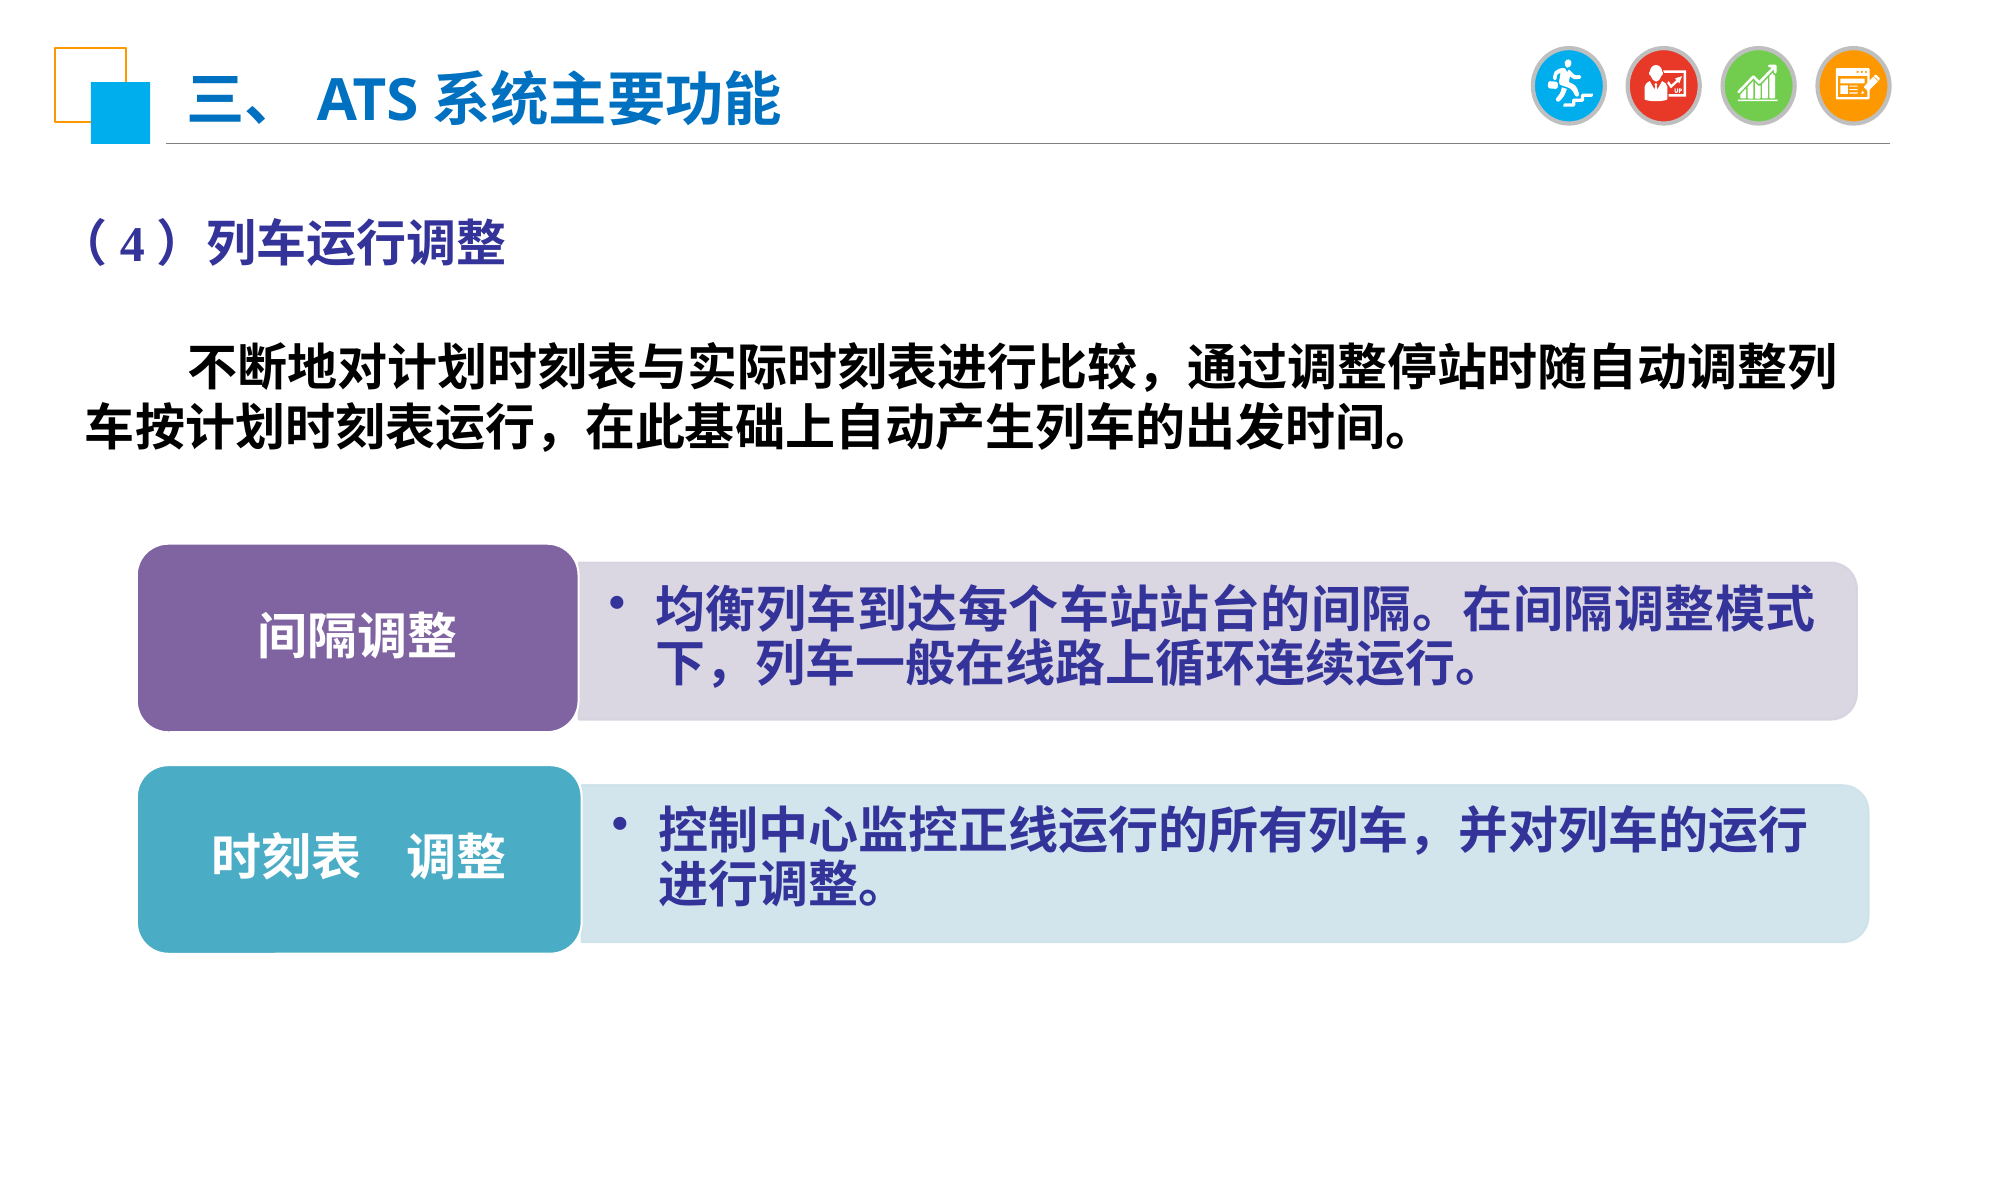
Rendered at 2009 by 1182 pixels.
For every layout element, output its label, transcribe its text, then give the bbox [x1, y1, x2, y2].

text_box 不断地对计划时刻表与实际时刻表进行比较，通过调整停站时随自动调整列车按计划时刻表运行，在此基础上自动产生列车的出发时间。 [70, 328, 1895, 463]
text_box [136, 764, 1869, 955]
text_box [136, 543, 1858, 733]
text_box 三、ATS系统主要功能 [165, 51, 803, 142]
text_box （4）列车运行调整 [43, 203, 1403, 279]
